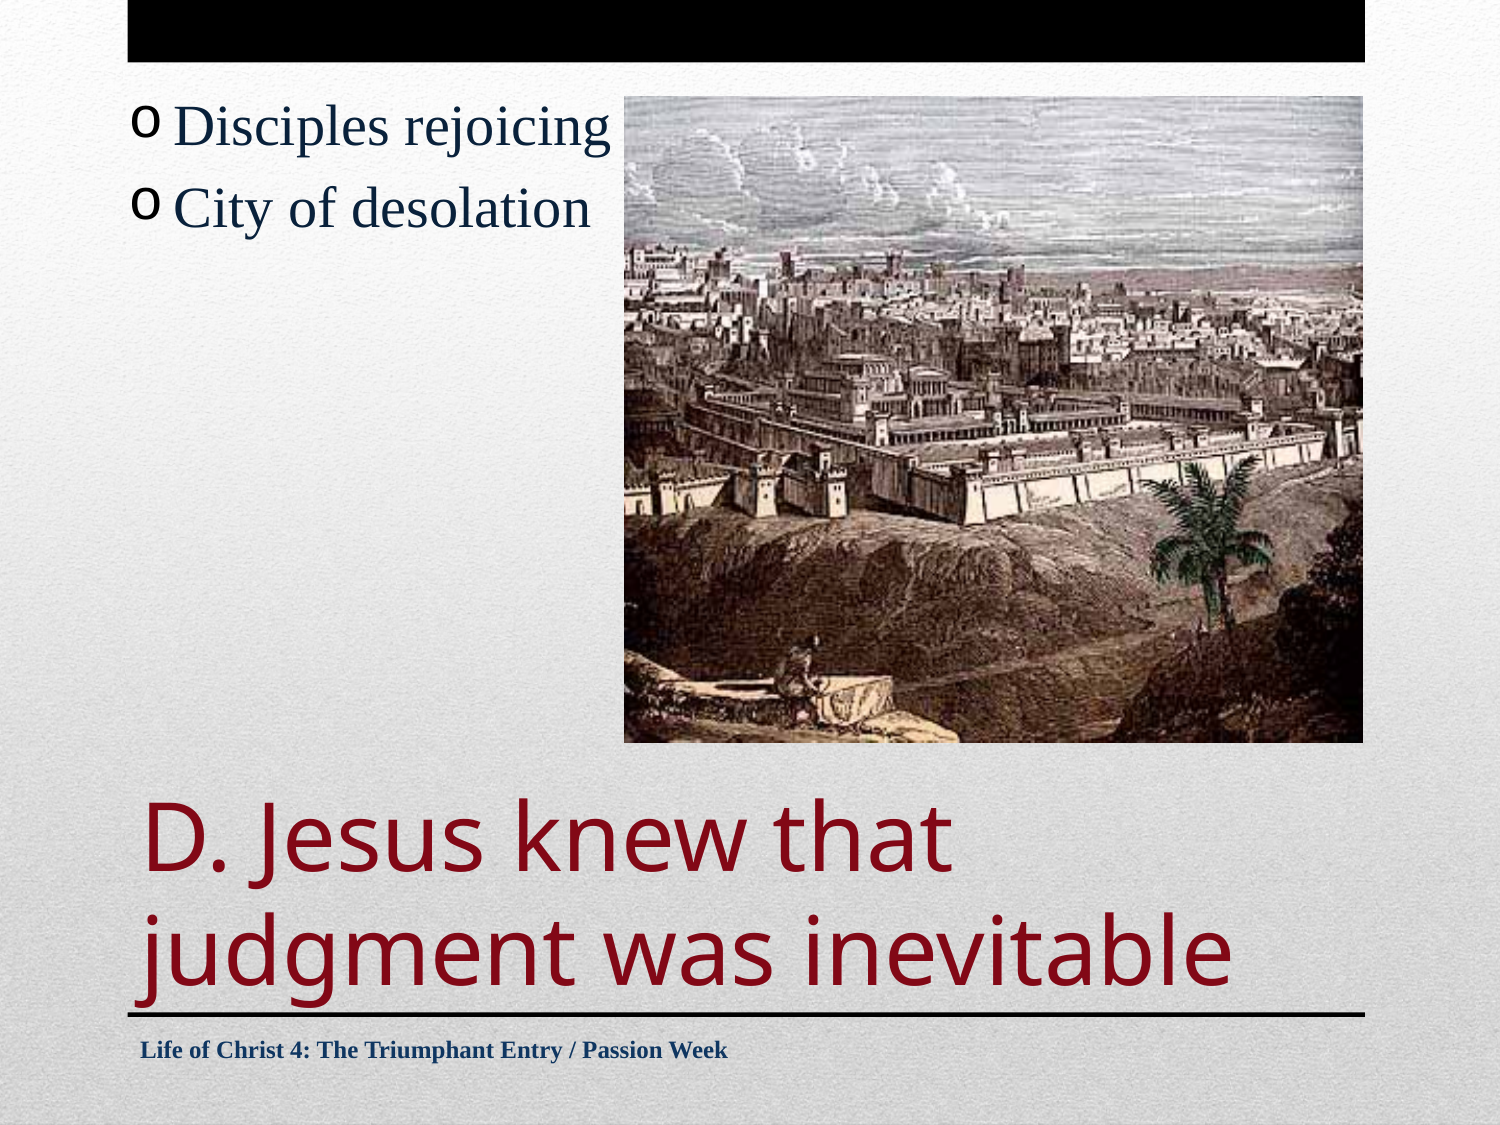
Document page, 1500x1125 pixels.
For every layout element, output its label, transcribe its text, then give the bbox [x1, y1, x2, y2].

picture [624, 95, 1364, 744]
list Disciples rejoicing City of desolation [113, 79, 1370, 703]
footer Life of Christ 4: The Triumphant Entry / Passion Week [125, 1018, 925, 1079]
title D. Jesus knew that judgment was inevitable [125, 703, 1363, 1013]
